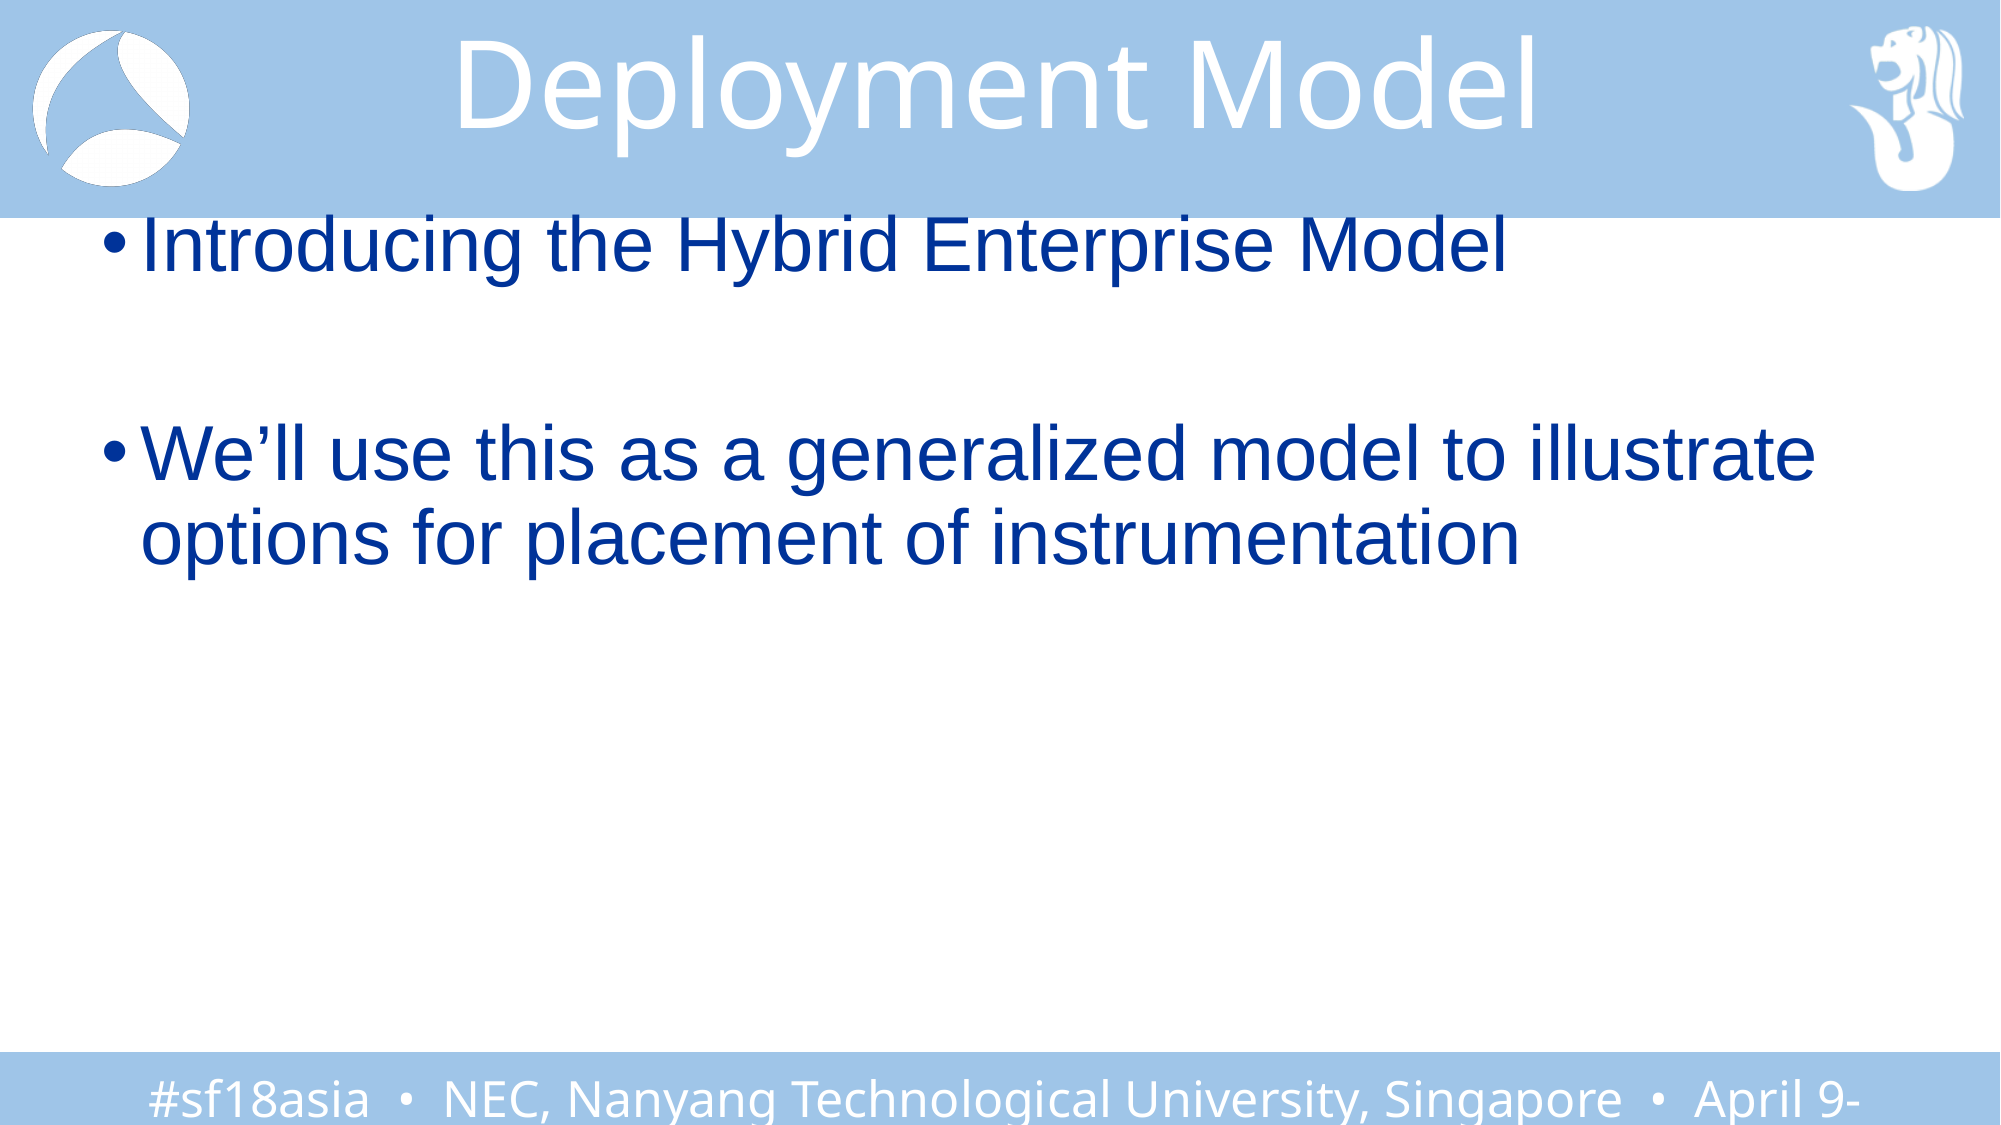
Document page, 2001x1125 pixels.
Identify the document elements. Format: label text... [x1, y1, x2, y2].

list Introducing the Hybrid Enterprise Model We’ll use this as a generalized model to illustrate options for placement of instrumentation [86, 188, 1914, 1051]
picture [1849, 155, 1964, 191]
title Deployment Model [31, 24, 1994, 155]
picture [32, 155, 190, 187]
